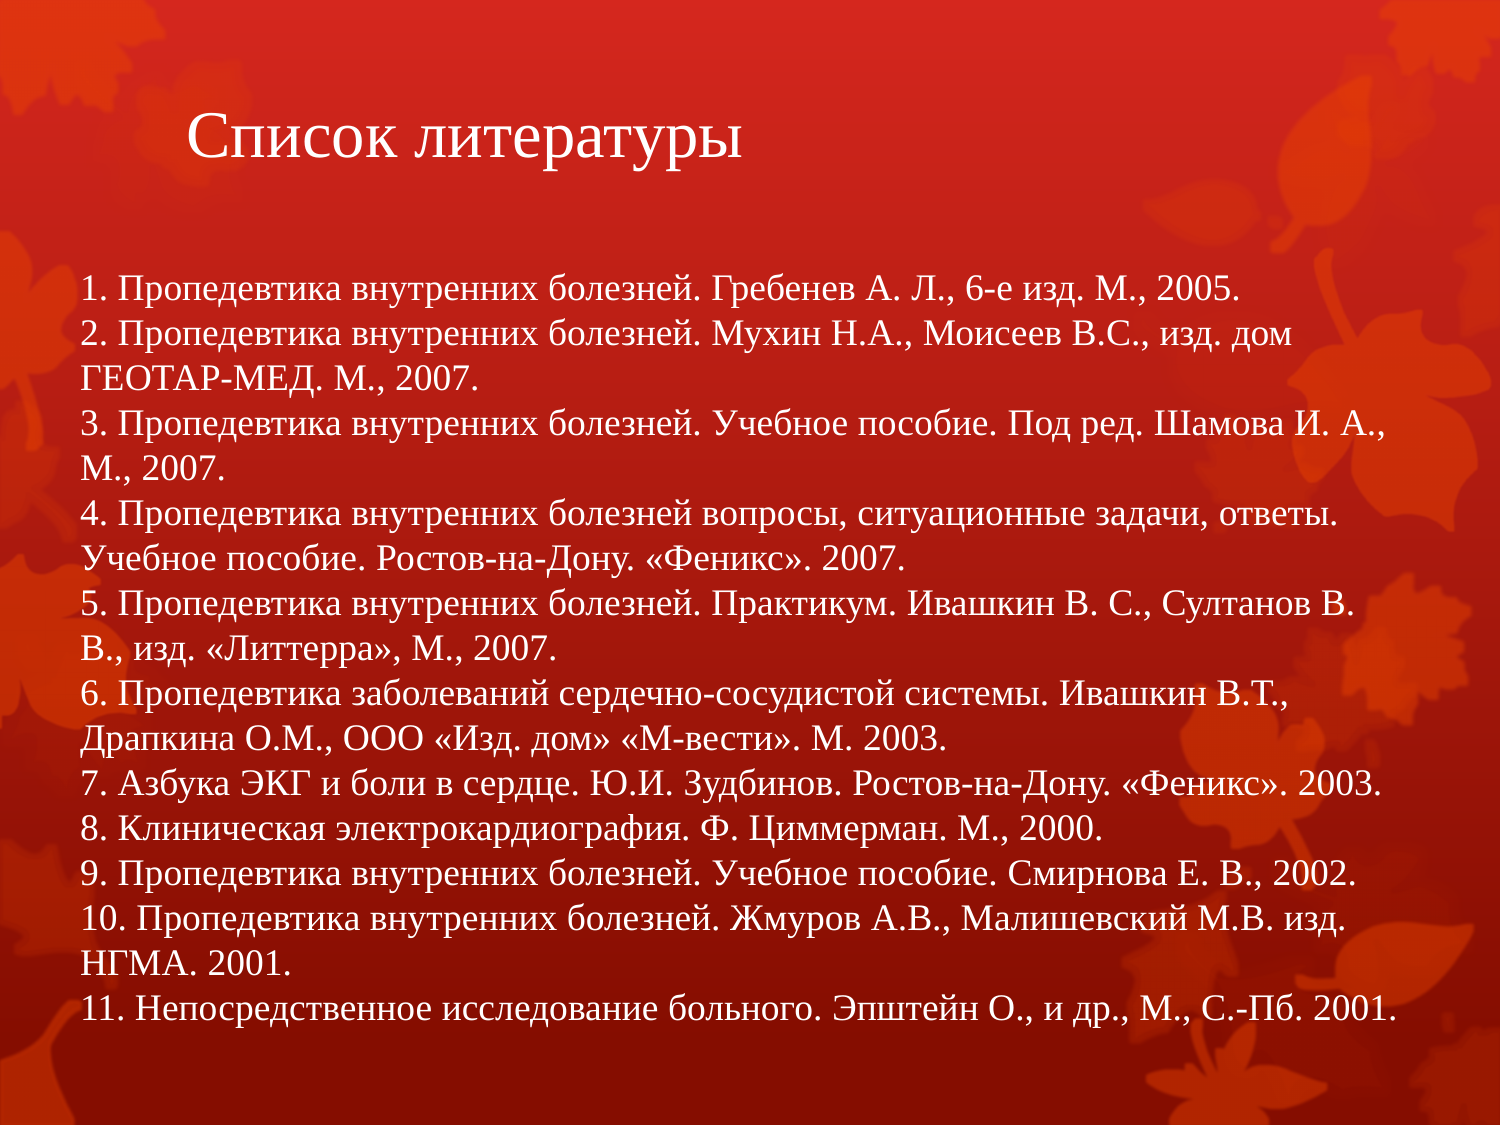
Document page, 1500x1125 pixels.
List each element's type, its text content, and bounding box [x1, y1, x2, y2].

title Список литературы [171, 54, 1340, 207]
list 1. Пропедевтика внутренних болезней. Гребенев А. Л., 6-е изд. М., 2005. 2. Пропедевтика внутренних болезней. Мухин Н.А., Моисеев В.С., изд. дом ГЕОТАР-МЕД. М., 2007. 3. Пропедевтика внутренних болезней. Учебное пособие. Под ред. Шамова И. А., М., 2007. 4. Пропедевтика внутренних болезней вопросы, ситуационные задачи, ответы. Учебное пособие. Ростов-на-Дону. «Феникс». 2007. 5. Пропедевтика внутренних болезней. Практикум. Ивашкин В. С., Султанов В. В., изд. «Литтерра», М., 2007. 6. Пропедевтика заболеваний сердечно-сосудистой системы. Ивашкин В.Т., Драпкина О.М., ООО «Изд. дом» «М-вести». М. 2003. 7. Азбука ЭКГ и боли в сердце. Ю.И. Зудбинов. Ростов-на-Дону. «Феникс». 2003. 8. Клиническая электрокардиография. Ф. Циммерман. М., 2000. 9. Пропедевтика внутренних болезней. Учебное пособие. Смирнова Е. В., 2002. 10. Пропедевтика внутренних болезней. Жмуров А.В., Малишевский М.В. изд. НГМА. 2001. 11. Непосредственное исследование больного. Эпштейн О., и др., М., С.-Пб. 2001. [64, 231, 1424, 1059]
